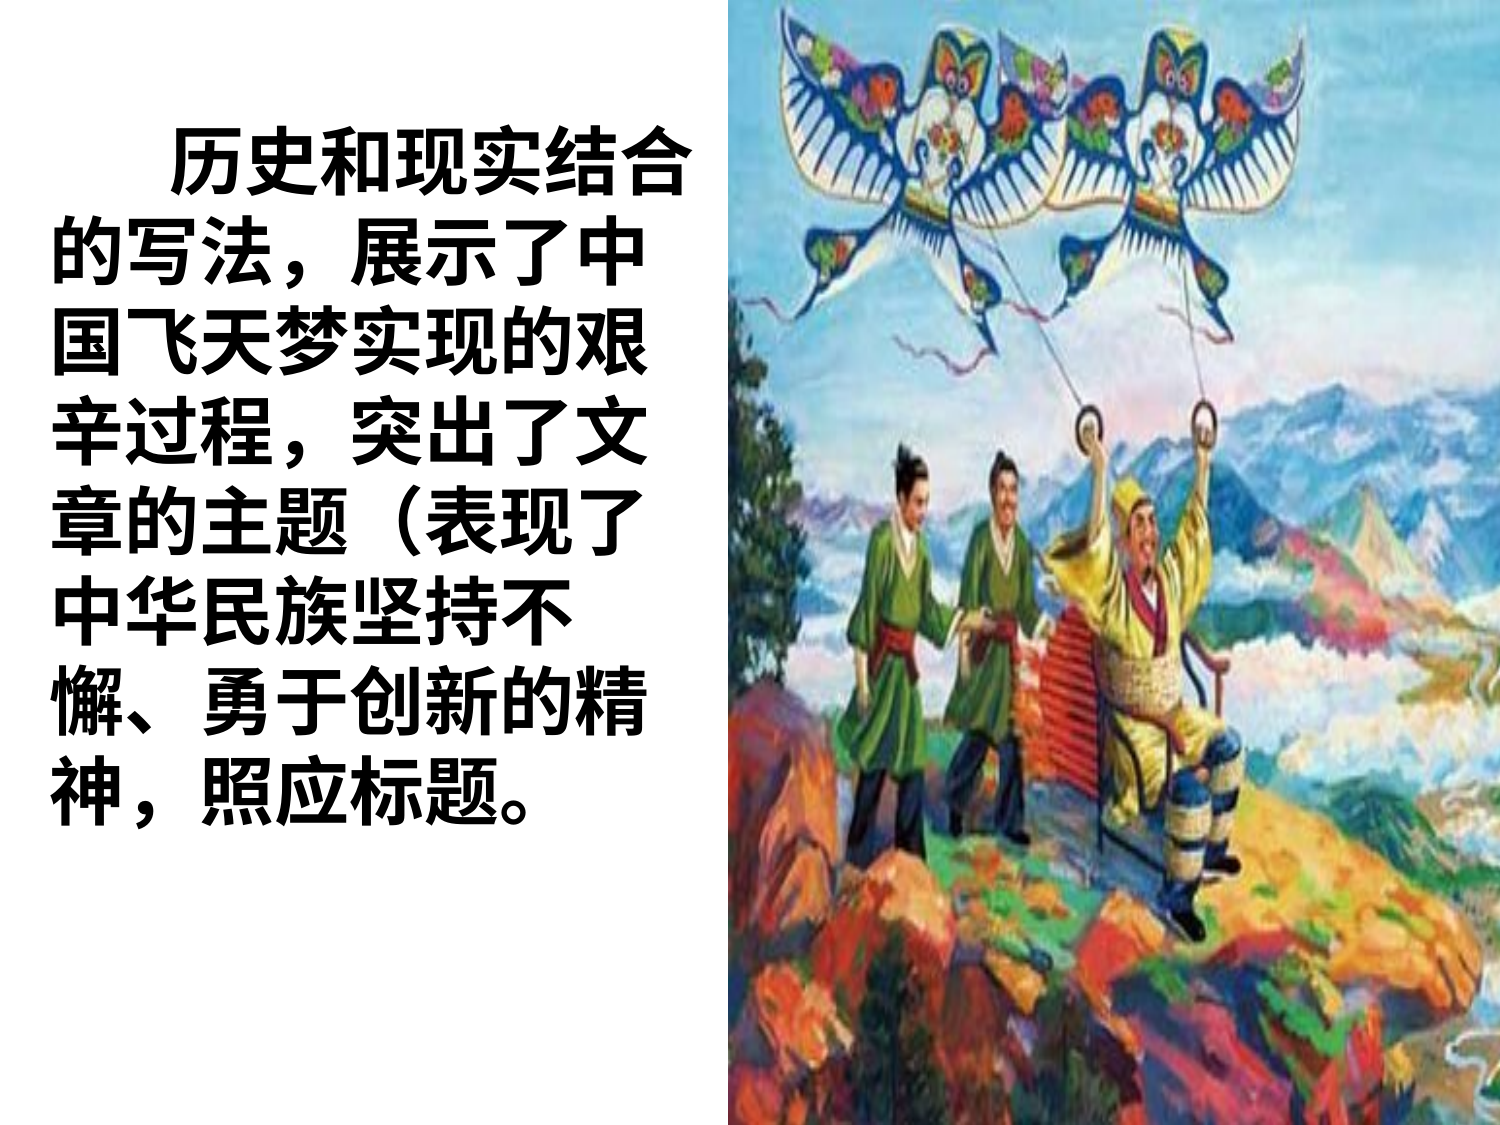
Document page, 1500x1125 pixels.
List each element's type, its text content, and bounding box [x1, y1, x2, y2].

text_box 历史和现实结合的写法，展示了中国飞天梦实现的艰辛过程，突出了文章的主题（表现了中华民族坚持不懈、勇于创新的精神，照应标题。 [34, 107, 714, 843]
picture [728, 0, 1500, 1125]
